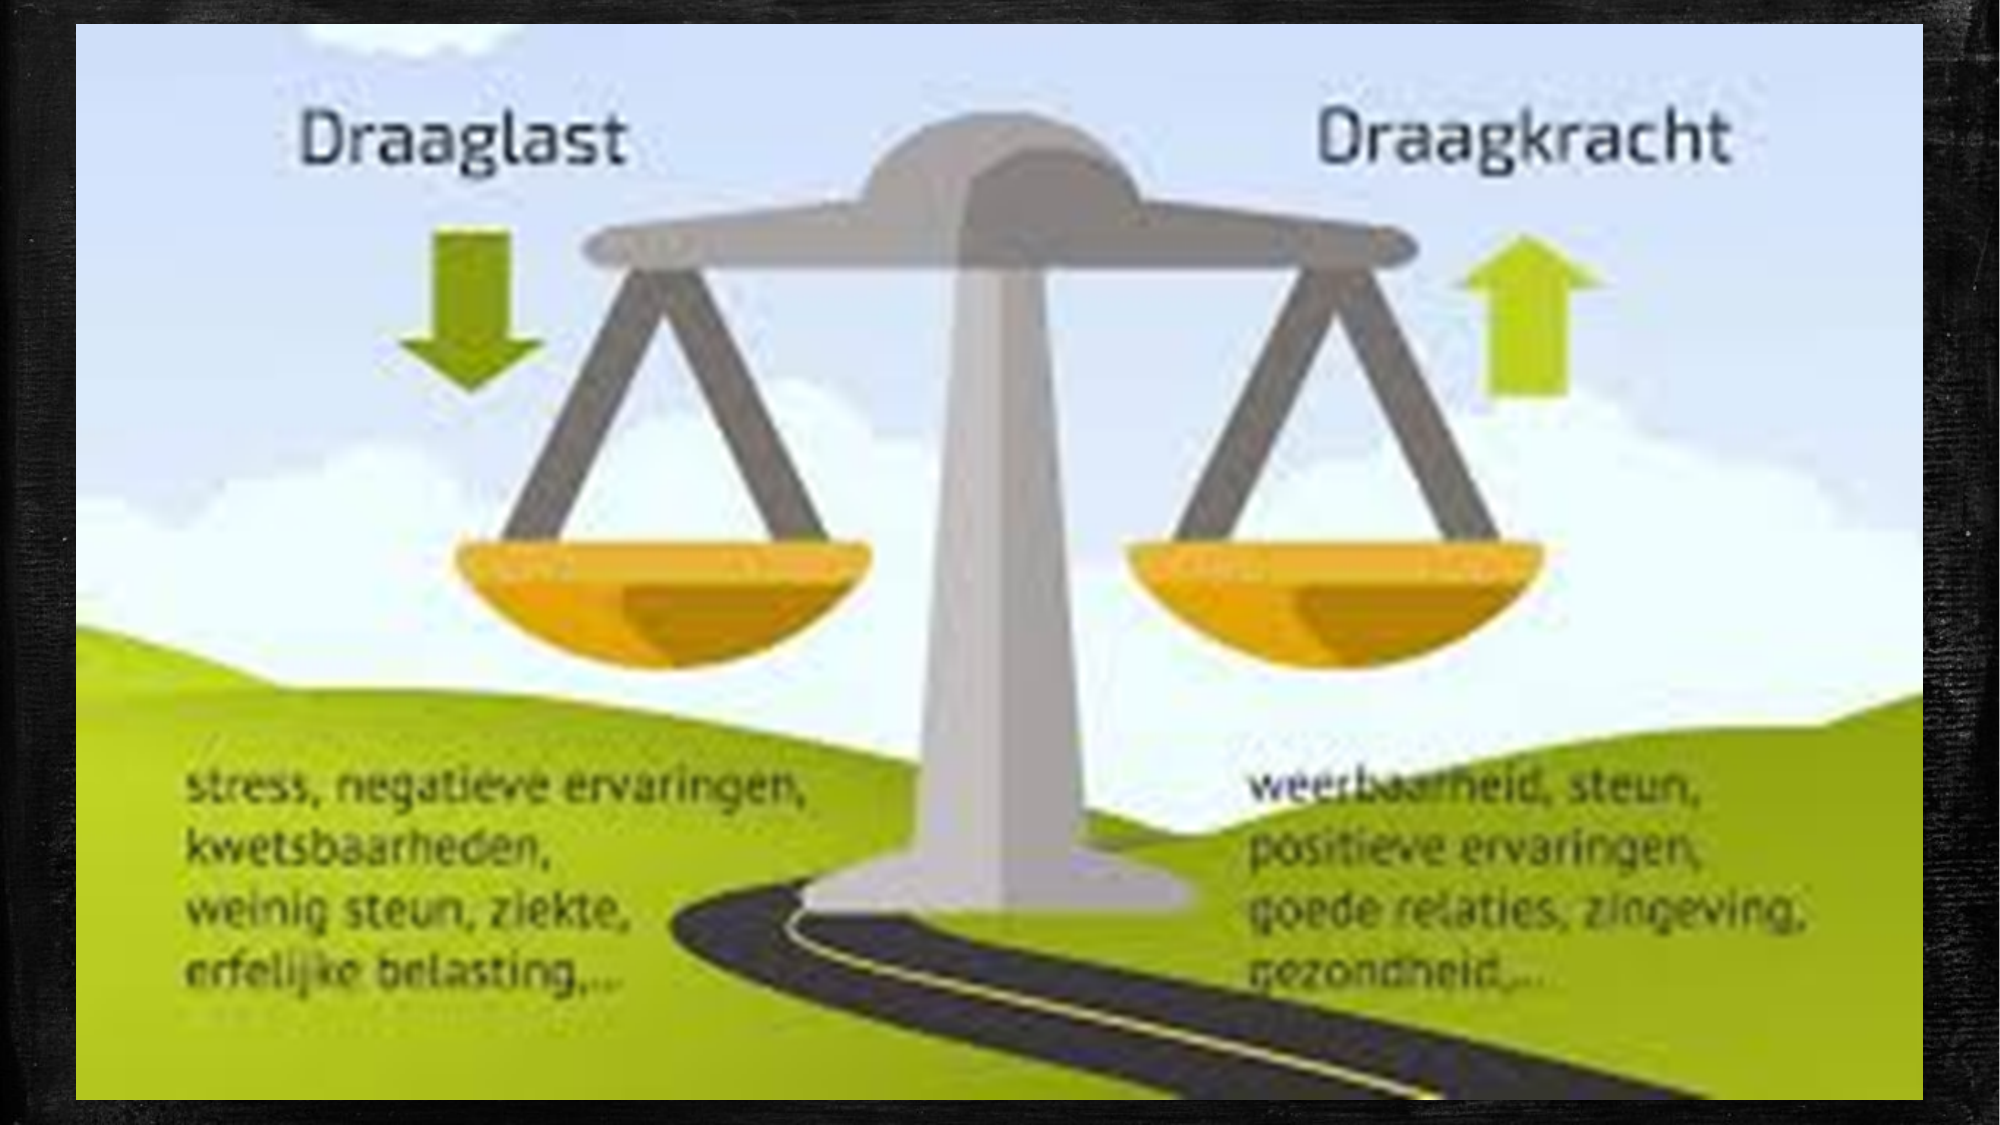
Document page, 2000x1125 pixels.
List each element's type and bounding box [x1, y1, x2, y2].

picture [76, 24, 1923, 1100]
